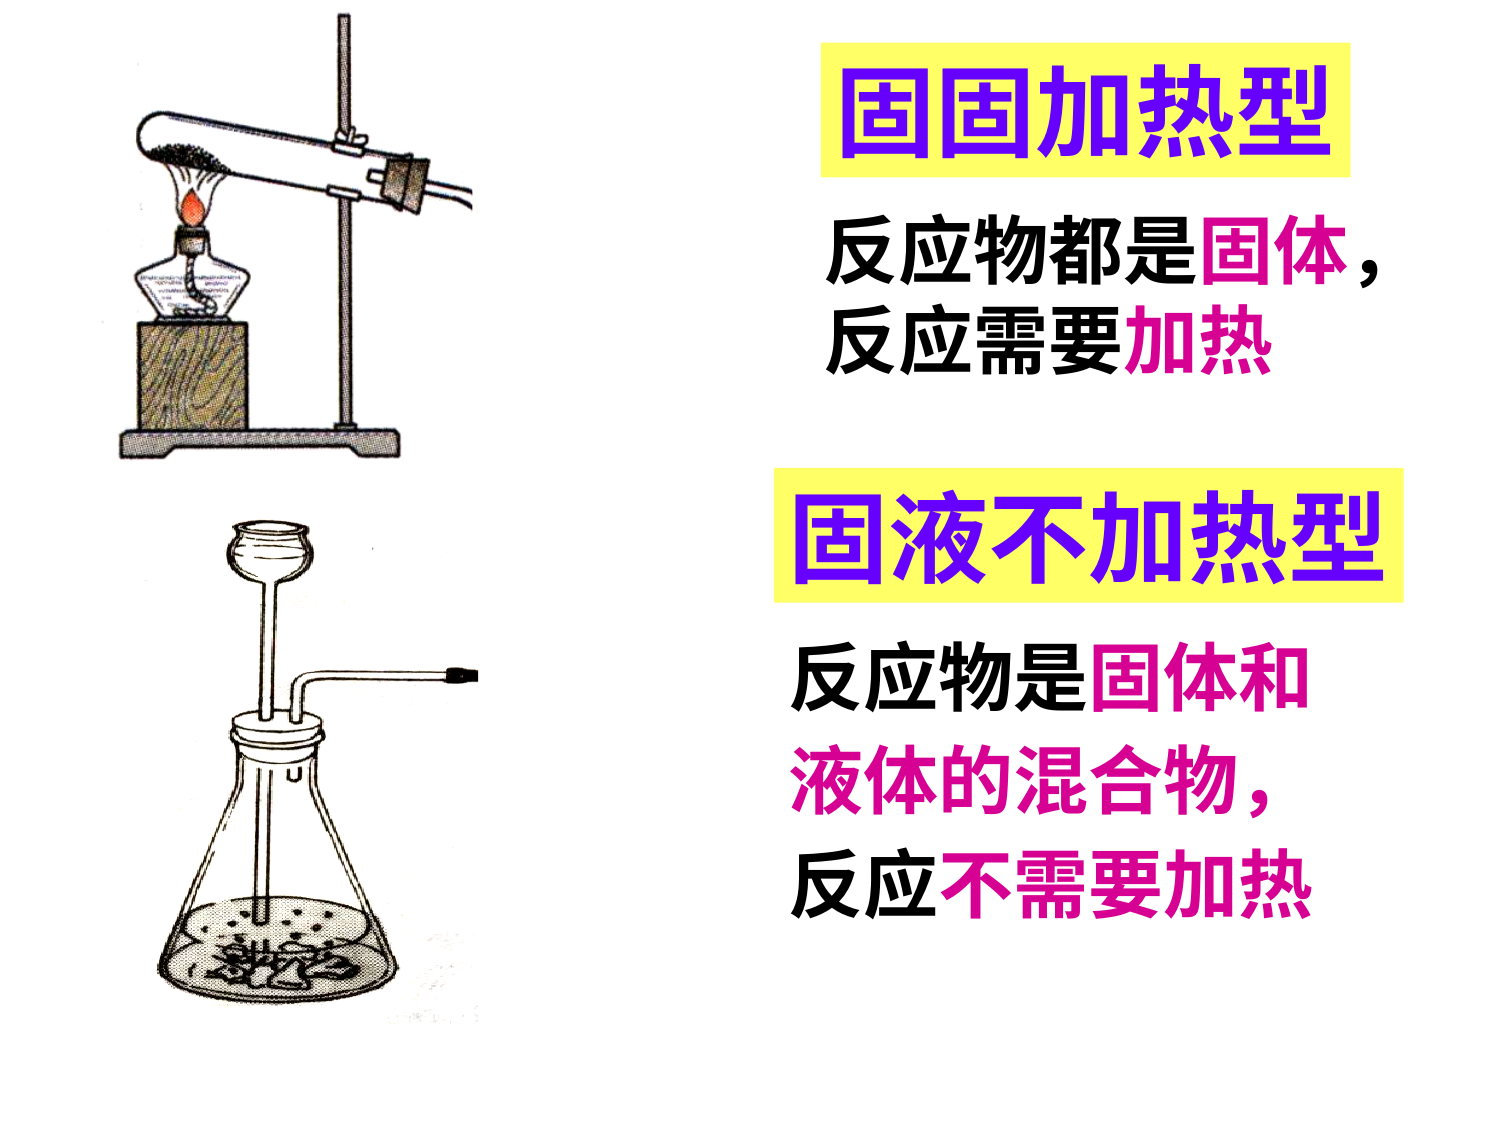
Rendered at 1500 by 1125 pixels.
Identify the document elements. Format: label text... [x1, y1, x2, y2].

text_box 反应物是固体和液体的混合物， 反应不需要加热 [773, 609, 1362, 935]
text_box 固液不加热型 [773, 467, 1404, 603]
text_box 固固加热型 [820, 42, 1351, 178]
picture [88, 0, 479, 1024]
text_box 反应物都是固体，反应需要加热 [809, 196, 1459, 392]
